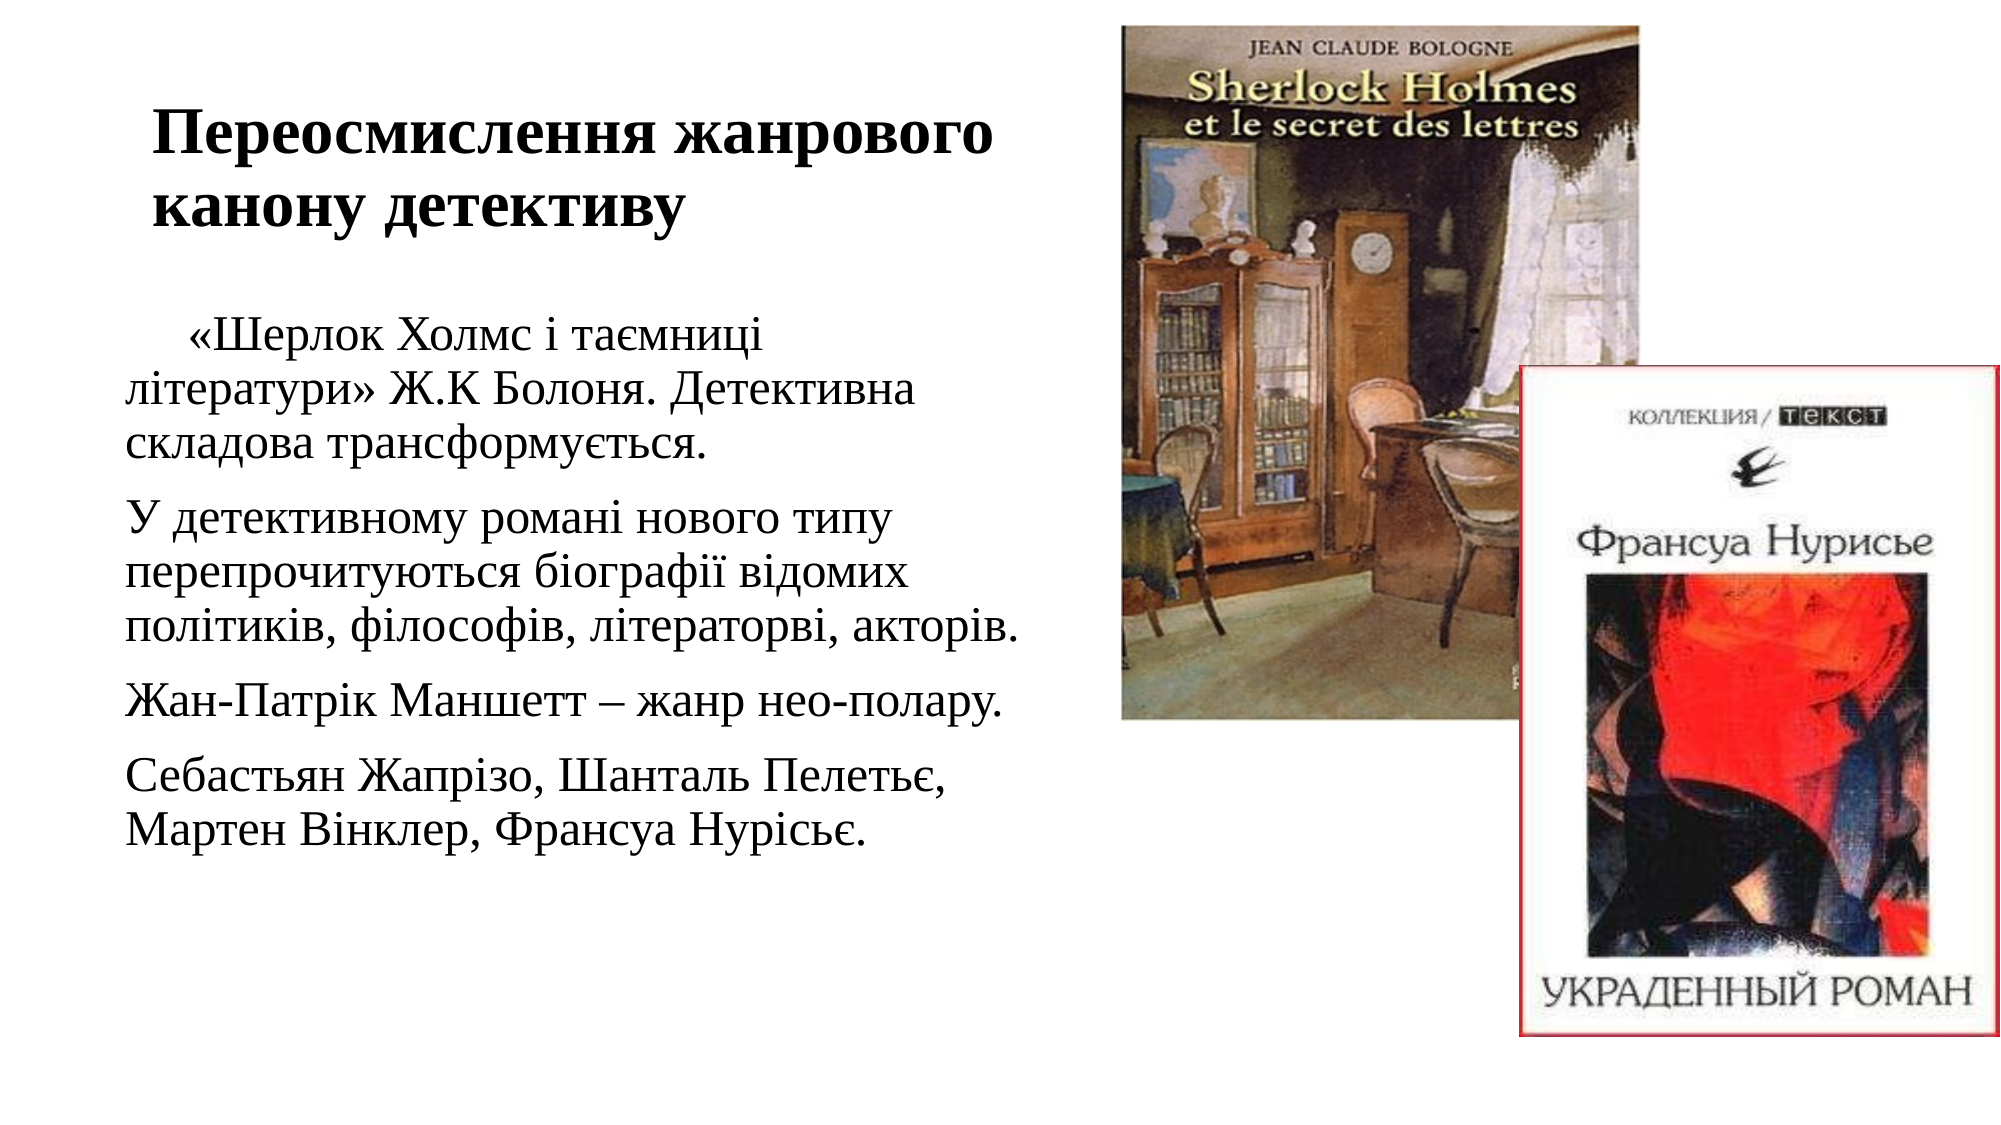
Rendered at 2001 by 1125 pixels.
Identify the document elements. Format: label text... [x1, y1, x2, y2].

title Переосмислення жанрового канону детективу [137, 75, 1022, 248]
list «Шерлок Холмс і таємниці літератури» Ж.К Болоня. Детективна складова трансформується. У детективному романі нового типу перепрочитуються біографії відомих політиків, філософів, літераторві, акторів. Жан-Патрік Маншетт – жанр нео-полару. Себастьян Жапрізо, Шанталь Пелетьє, Мартен Вінклер, Франсуа Нурісьє. [109, 299, 1044, 1078]
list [1519, 365, 2000, 1037]
picture [1121, 25, 1642, 722]
